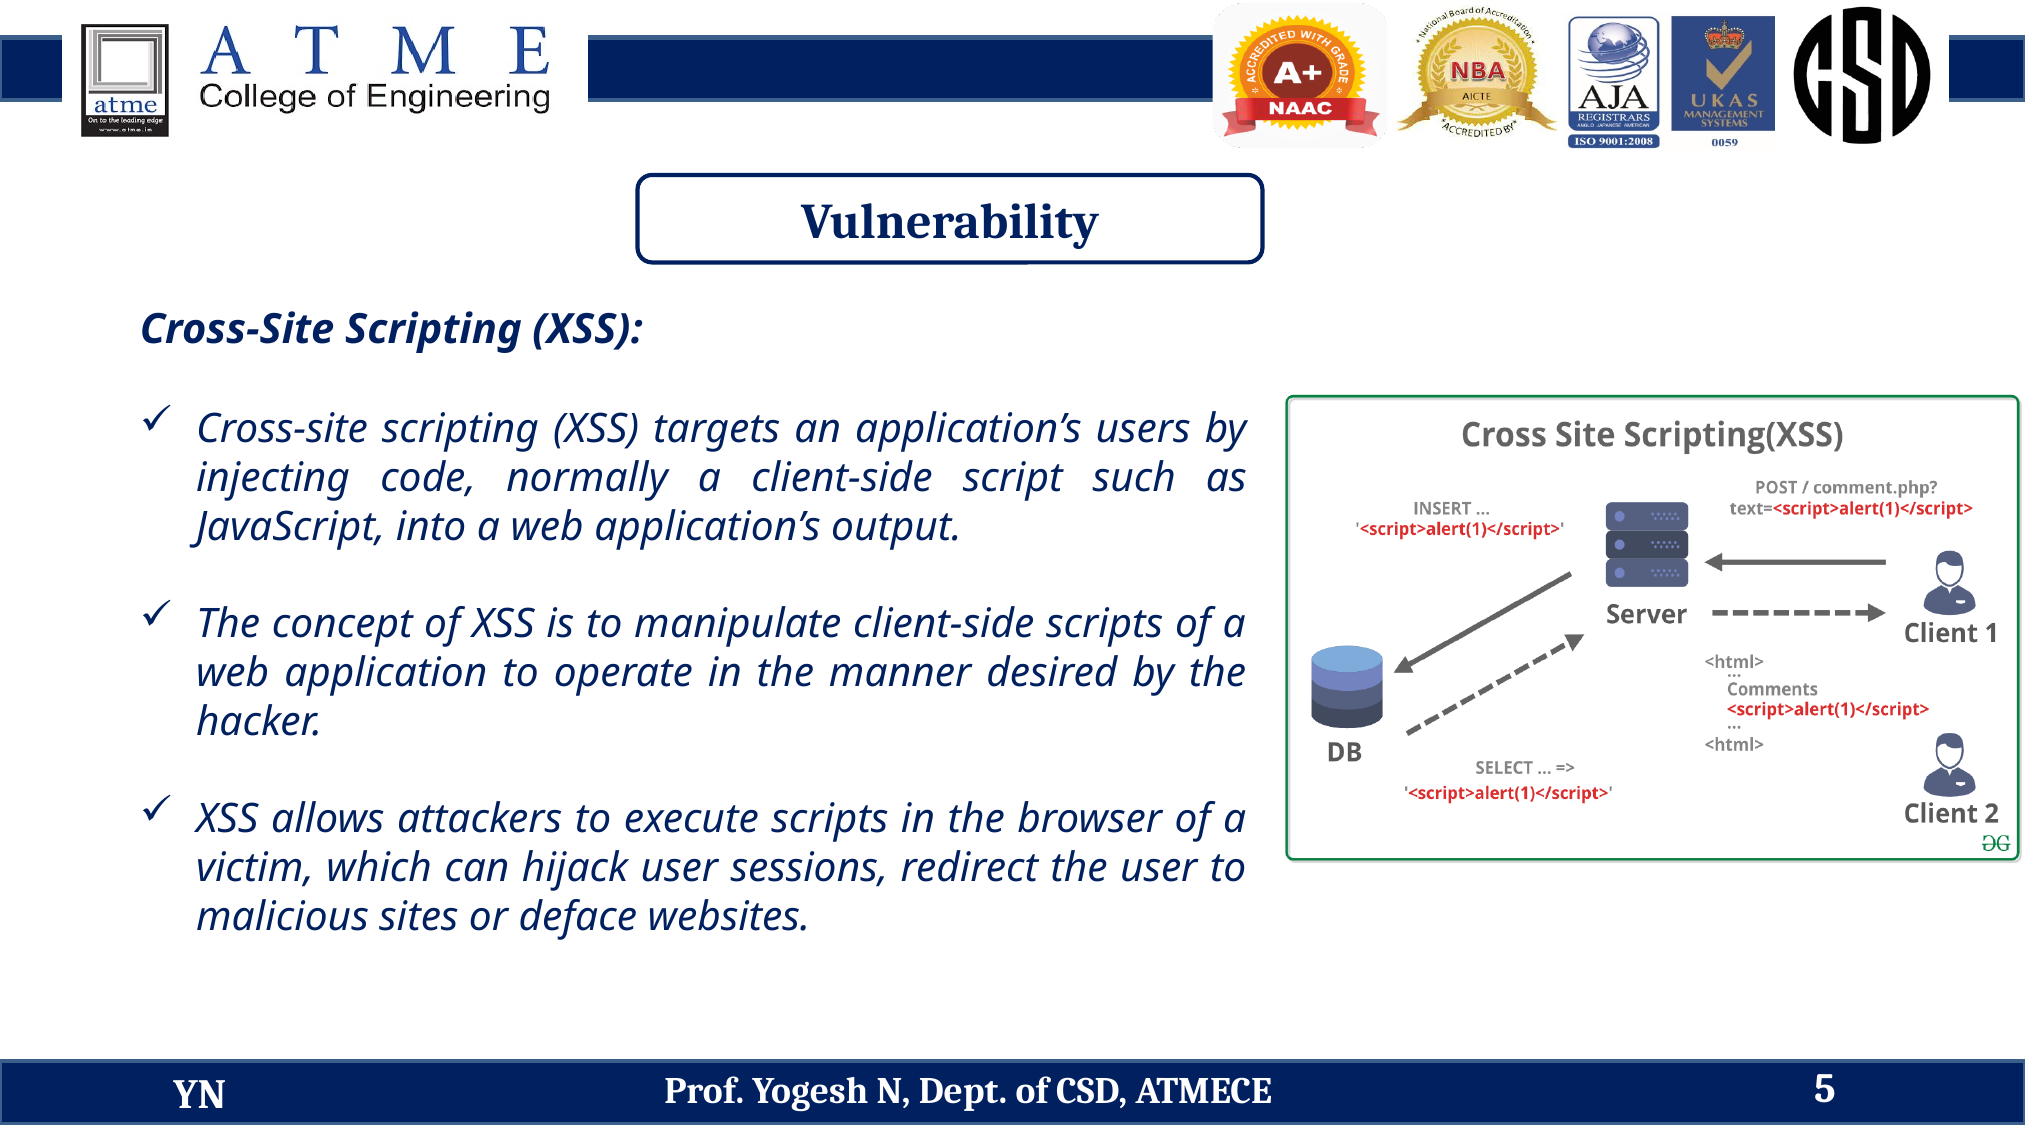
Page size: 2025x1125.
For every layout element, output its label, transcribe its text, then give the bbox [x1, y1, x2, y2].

picture [62, 0, 588, 157]
text_box Cross-Site Scripting (XSS): Cross-site scripting (XSS) targets an application’s users by injecting code, normally a client-side script such as JavaScript, into a web application’s output. The concept of XSS is to manipulate client-side scripts of a web application to operate in the manner desired by the hacker. XSS allows attackers to execute scripts in the browser of a victim, which can hijack user sessions, redirect the user to malicious sites or deface websites. [124, 294, 1263, 946]
text_box Vulnerability [635, 172, 1265, 265]
picture [1278, 389, 2025, 872]
picture [1212, 0, 1949, 150]
text_box Prof. Yogesh N, Dept. of CSD, ATMECE [562, 1058, 1375, 1119]
text_box 5 [1625, 1053, 2025, 1119]
text_box YN [0, 1059, 400, 1125]
